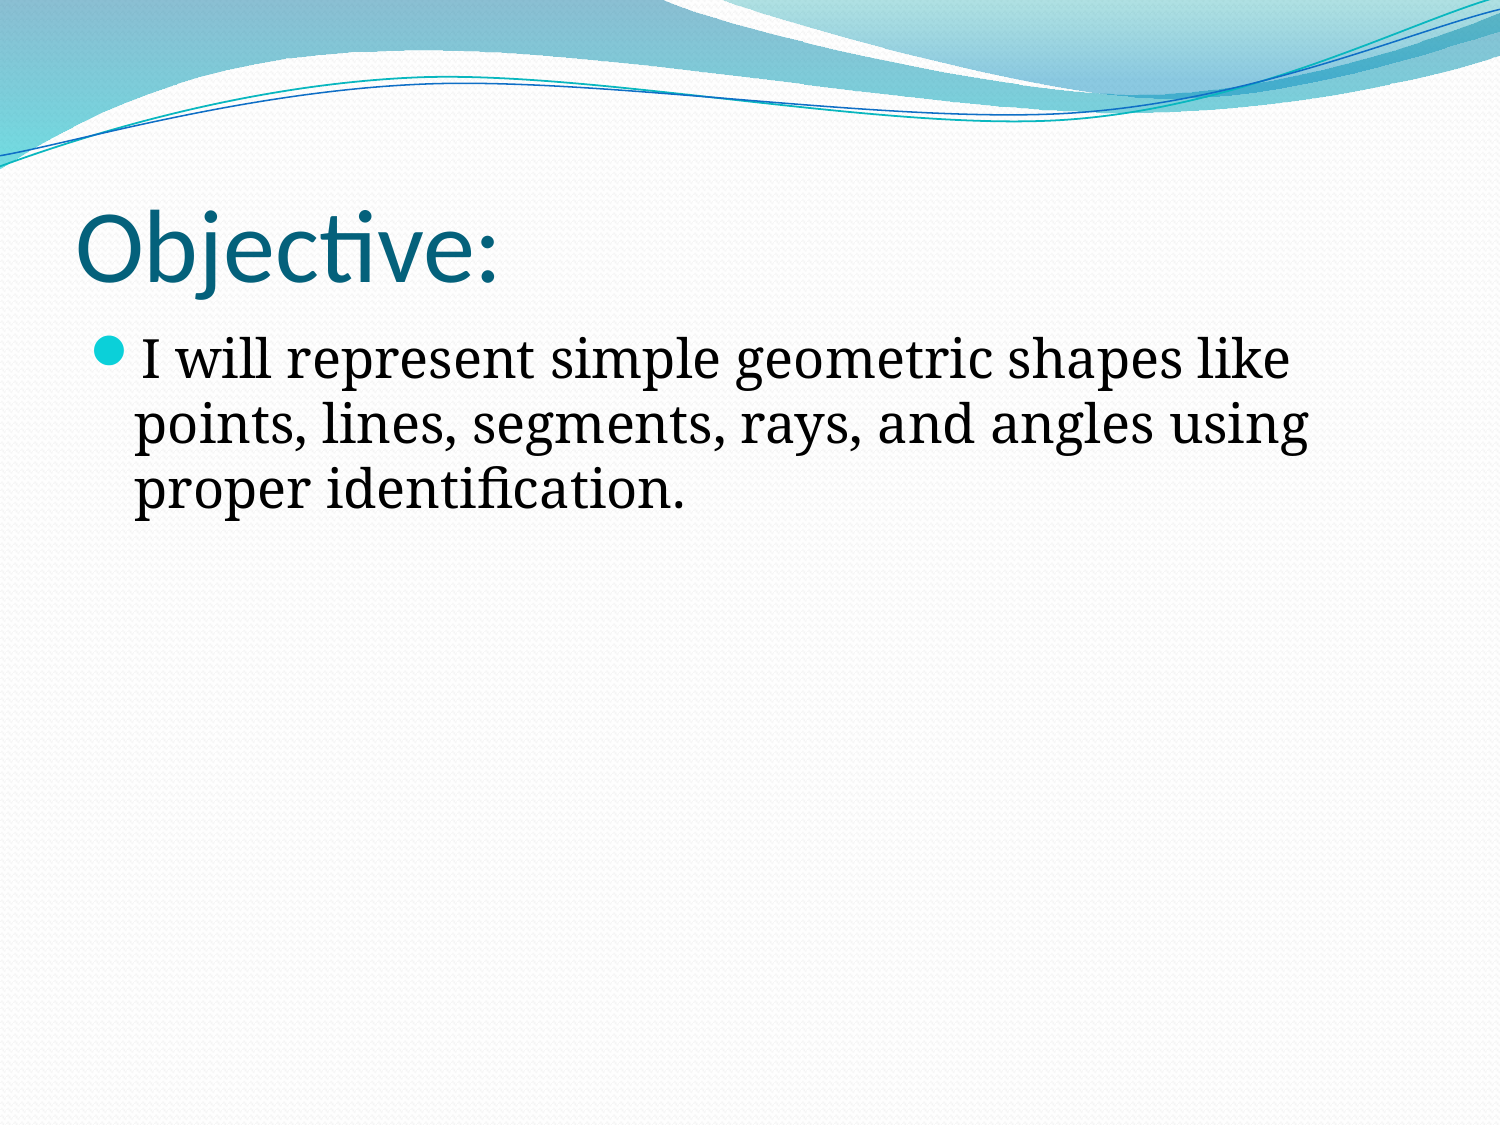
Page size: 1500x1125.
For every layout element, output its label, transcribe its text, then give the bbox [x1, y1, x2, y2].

list I will represent simple geometric shapes like points, lines, segments, rays, and angles using proper identification. [75, 317, 1425, 1038]
title Objective: [75, 115, 1425, 303]
